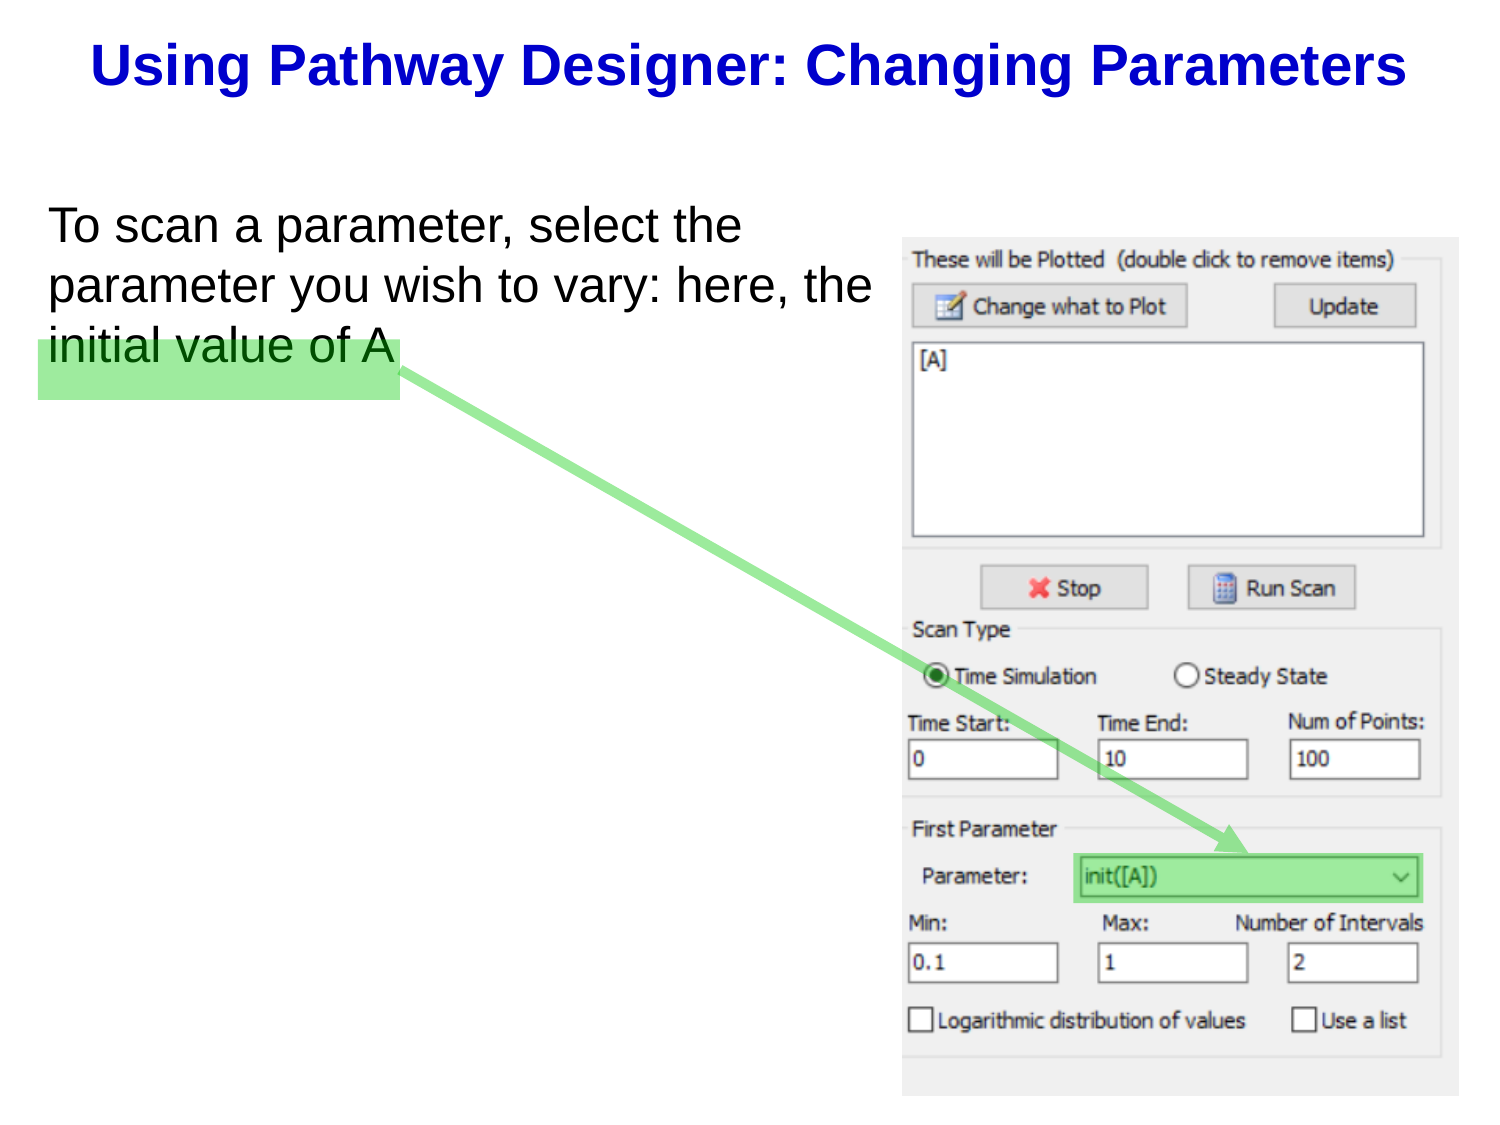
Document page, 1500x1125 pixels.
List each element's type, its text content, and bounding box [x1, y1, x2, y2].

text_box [399, 369, 1249, 854]
text_box [36, 337, 402, 402]
title Using Pathway Designer: Changing Parameters [0, 0, 1500, 125]
picture [901, 237, 1459, 1096]
